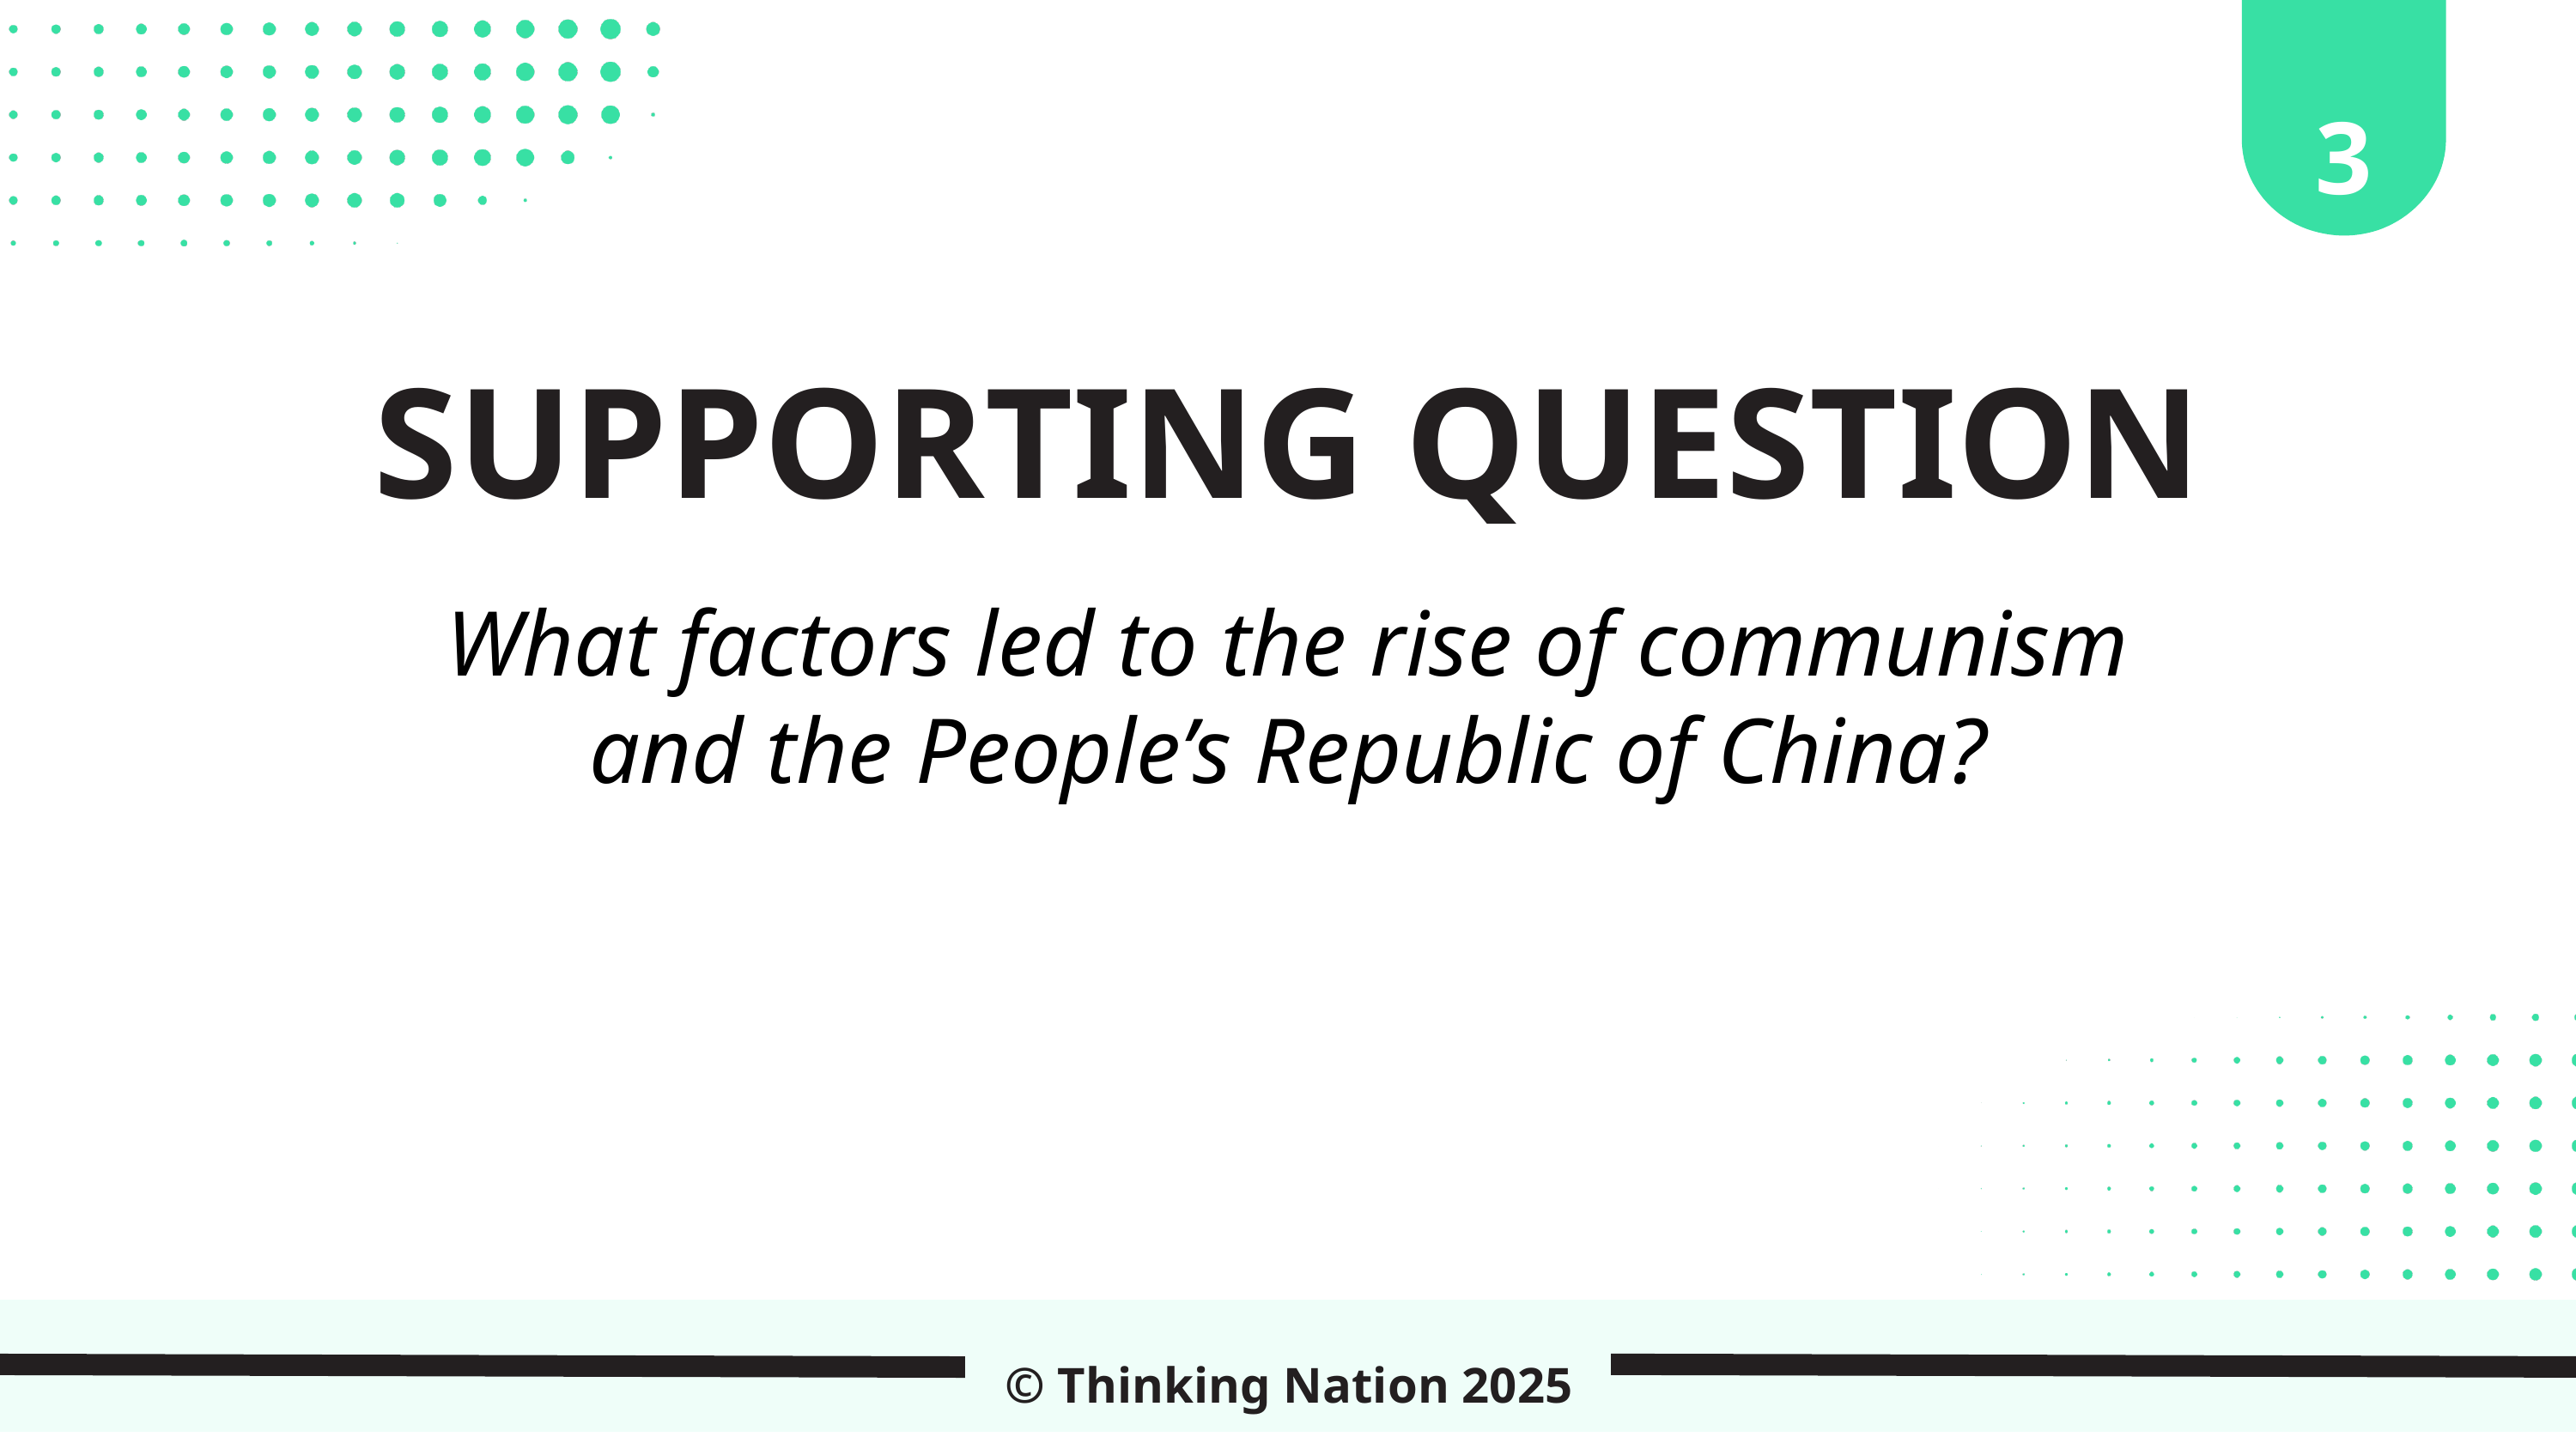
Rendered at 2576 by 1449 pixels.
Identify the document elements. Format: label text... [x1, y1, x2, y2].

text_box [2233, 0, 2455, 236]
text_box [1938, 1013, 2576, 1299]
text_box [0, 0, 660, 246]
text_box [0, 1299, 2576, 1433]
text_box SUPPORTING QUESTION [359, 273, 2216, 530]
text_box What factors led to the rise of communism and the People’s Republic of China? [390, 585, 2186, 801]
